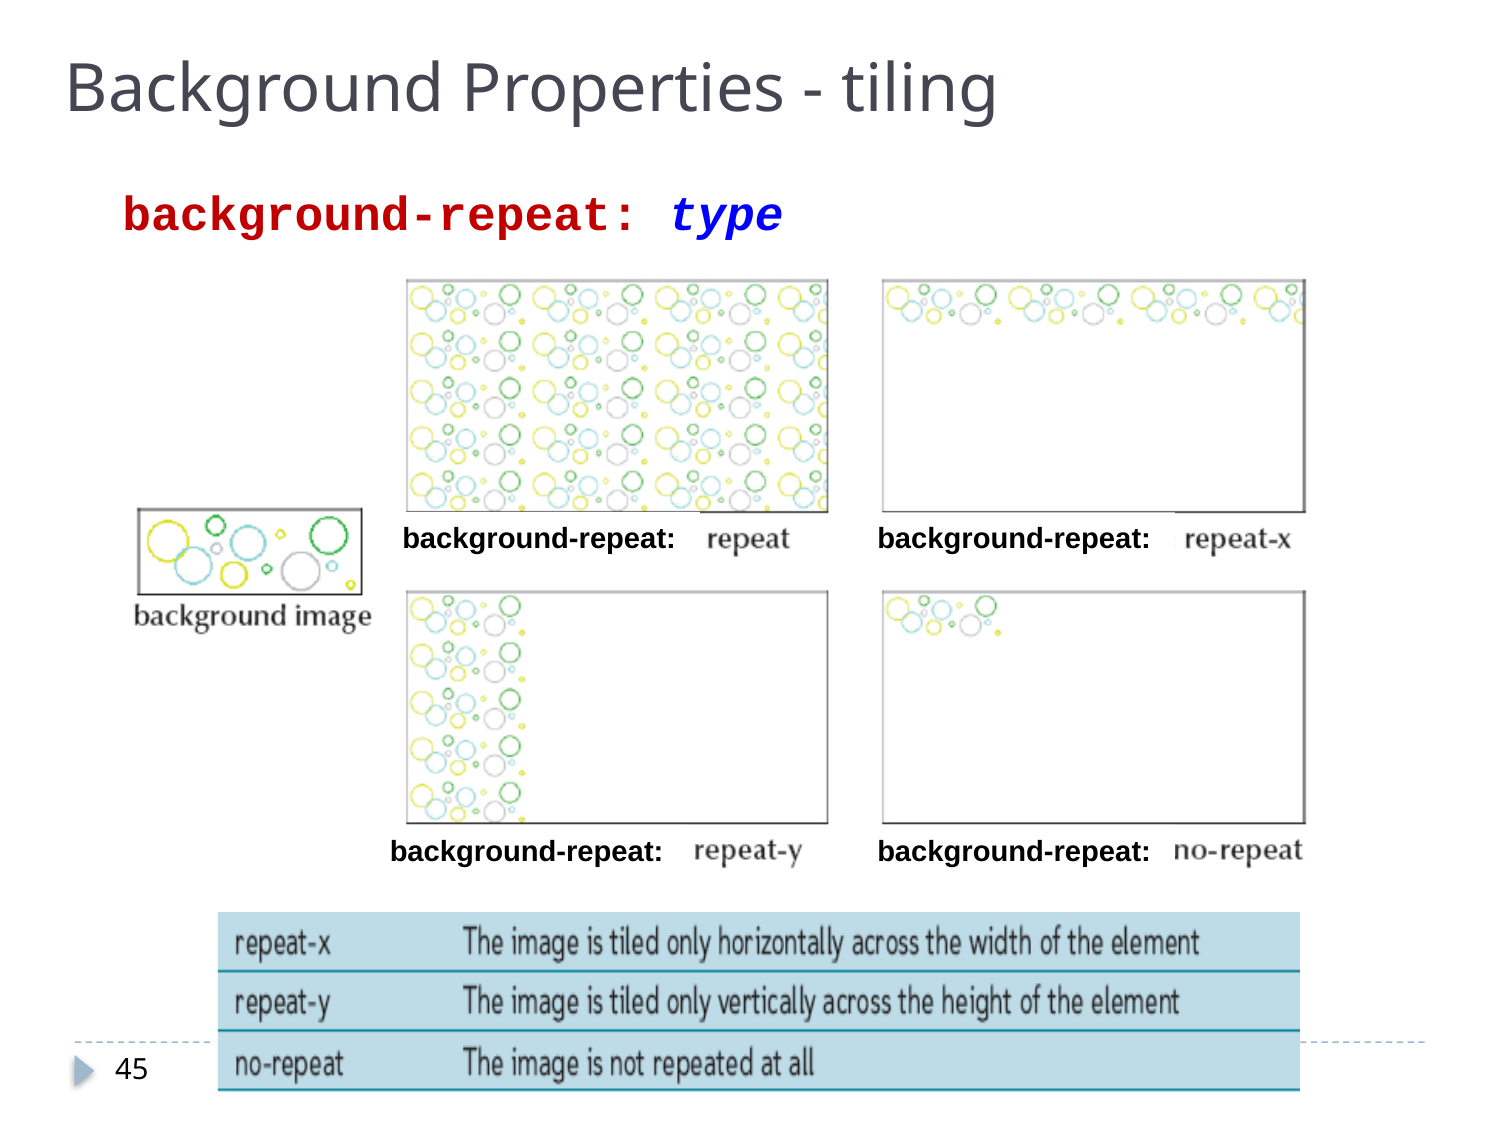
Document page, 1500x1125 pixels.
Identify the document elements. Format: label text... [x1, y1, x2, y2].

picture [212, 912, 1301, 1103]
text_box Background Properties - tiling [49, 37, 1400, 138]
picture [112, 262, 1326, 888]
slide_number 45 [100, 1042, 206, 1103]
list background-repeat: type [62, 174, 1463, 813]
